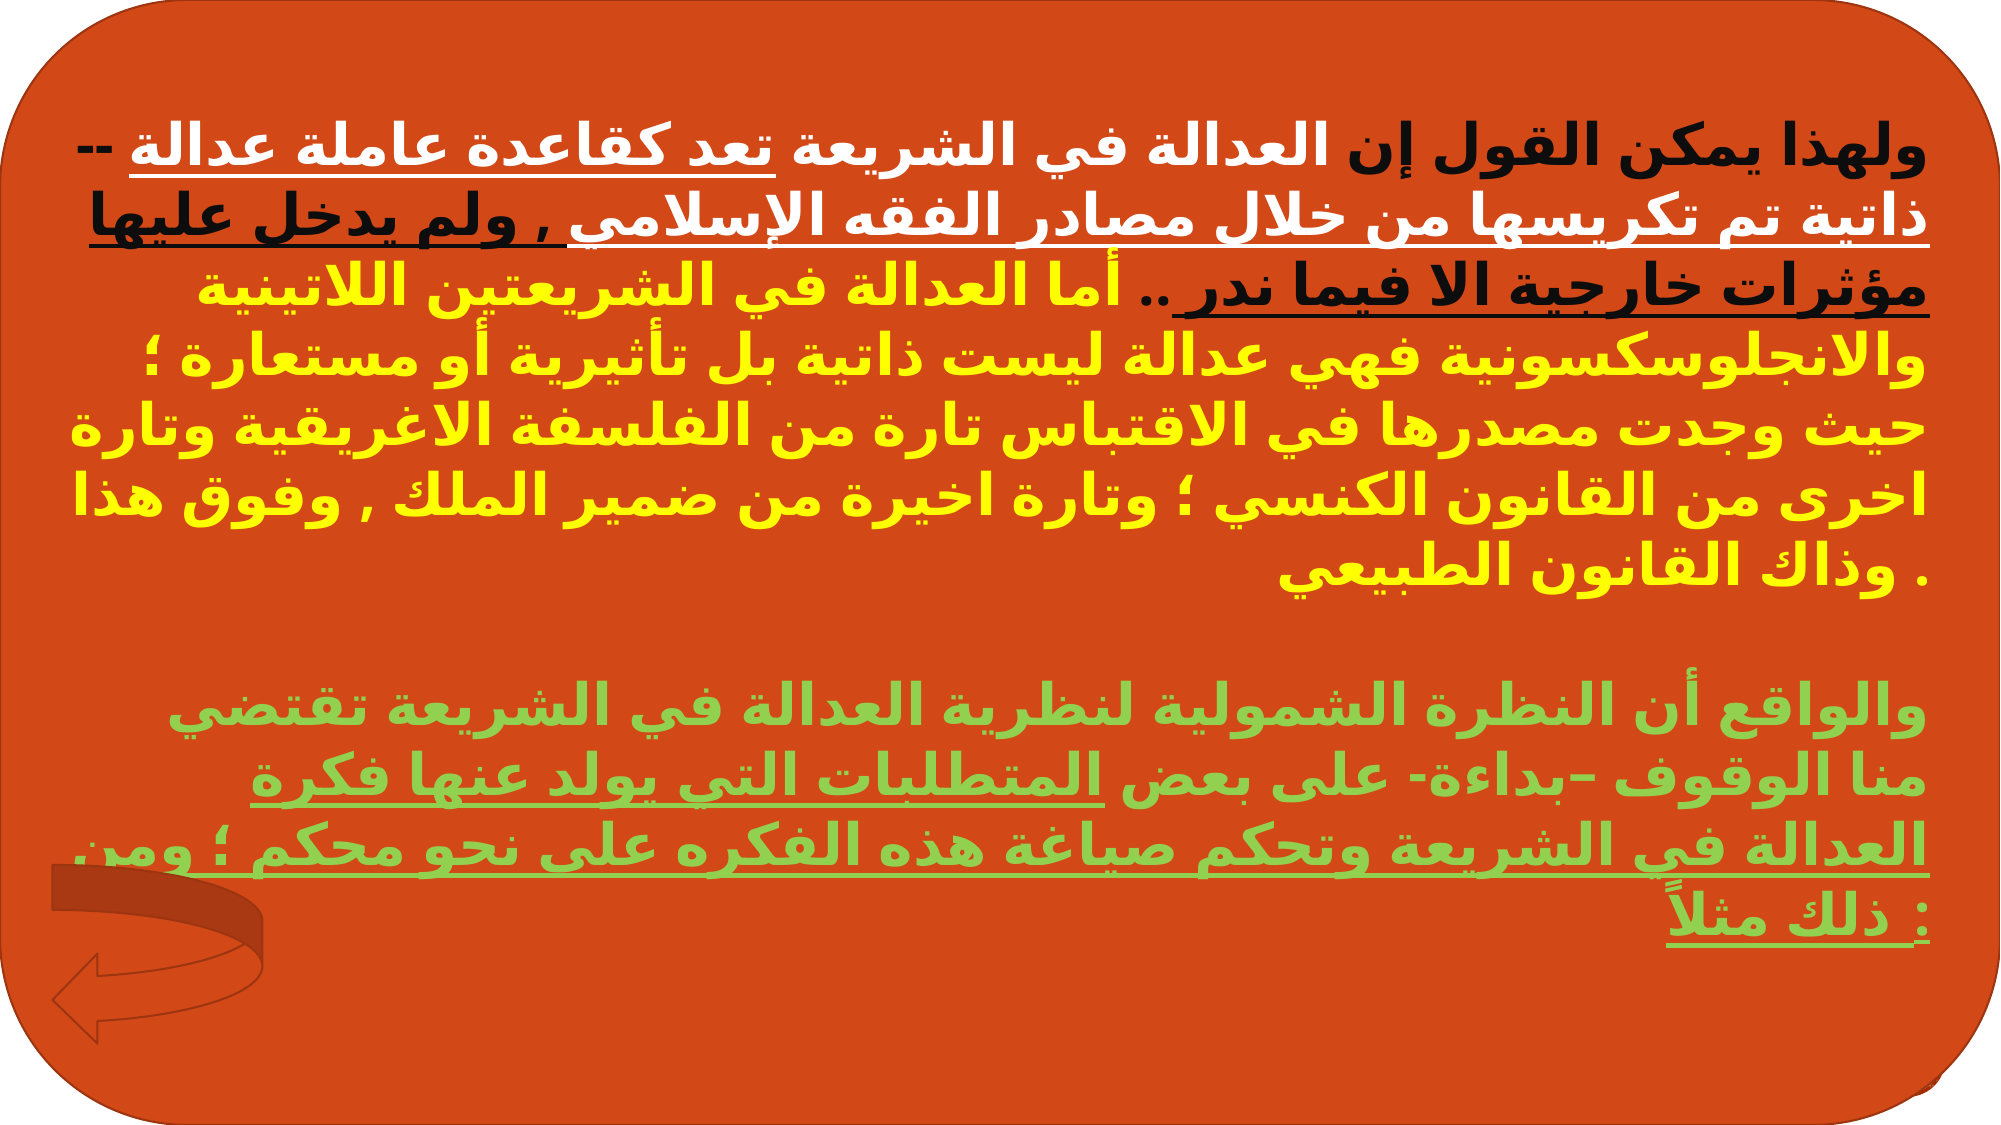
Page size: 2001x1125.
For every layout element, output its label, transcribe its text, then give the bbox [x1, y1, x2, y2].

text_box [51, 863, 264, 1045]
text_box -- ولهذا يمكن القول إن العدالة في الشريعة تعد كقاعدة عاملة عدالة ذاتية تم تكريسها من خلال مصادر الفقه الإسلامي , ولم يدخل عليها مؤثرات خارجية الا فيما ندر .. أما العدالة في الشريعتين اللاتينية والانجلوسكسونية فهي عدالة ليست ذاتية بل تأثيرية أو مستعارة ؛ حيث وجدت مصدرها في الاقتباس تارة من الفلسفة الاغريقية وتارة اخرى من القانون الكنسي ؛ وتارة اخيرة من ضمير الملك , وفوق هذا وذاك القانون الطبيعي . والواقع أن النظرة الشمولية لنظرية العدالة في الشريعة تقتضي منا الوقوف –بداءة- على بعض المتطلبات التي يولد عنها فكرة العدالة في الشريعة وتحكم صياغة هذه الفكره على نحو محكم ؛ ومن ذلك مثلاً : [0, 0, 2000, 1125]
